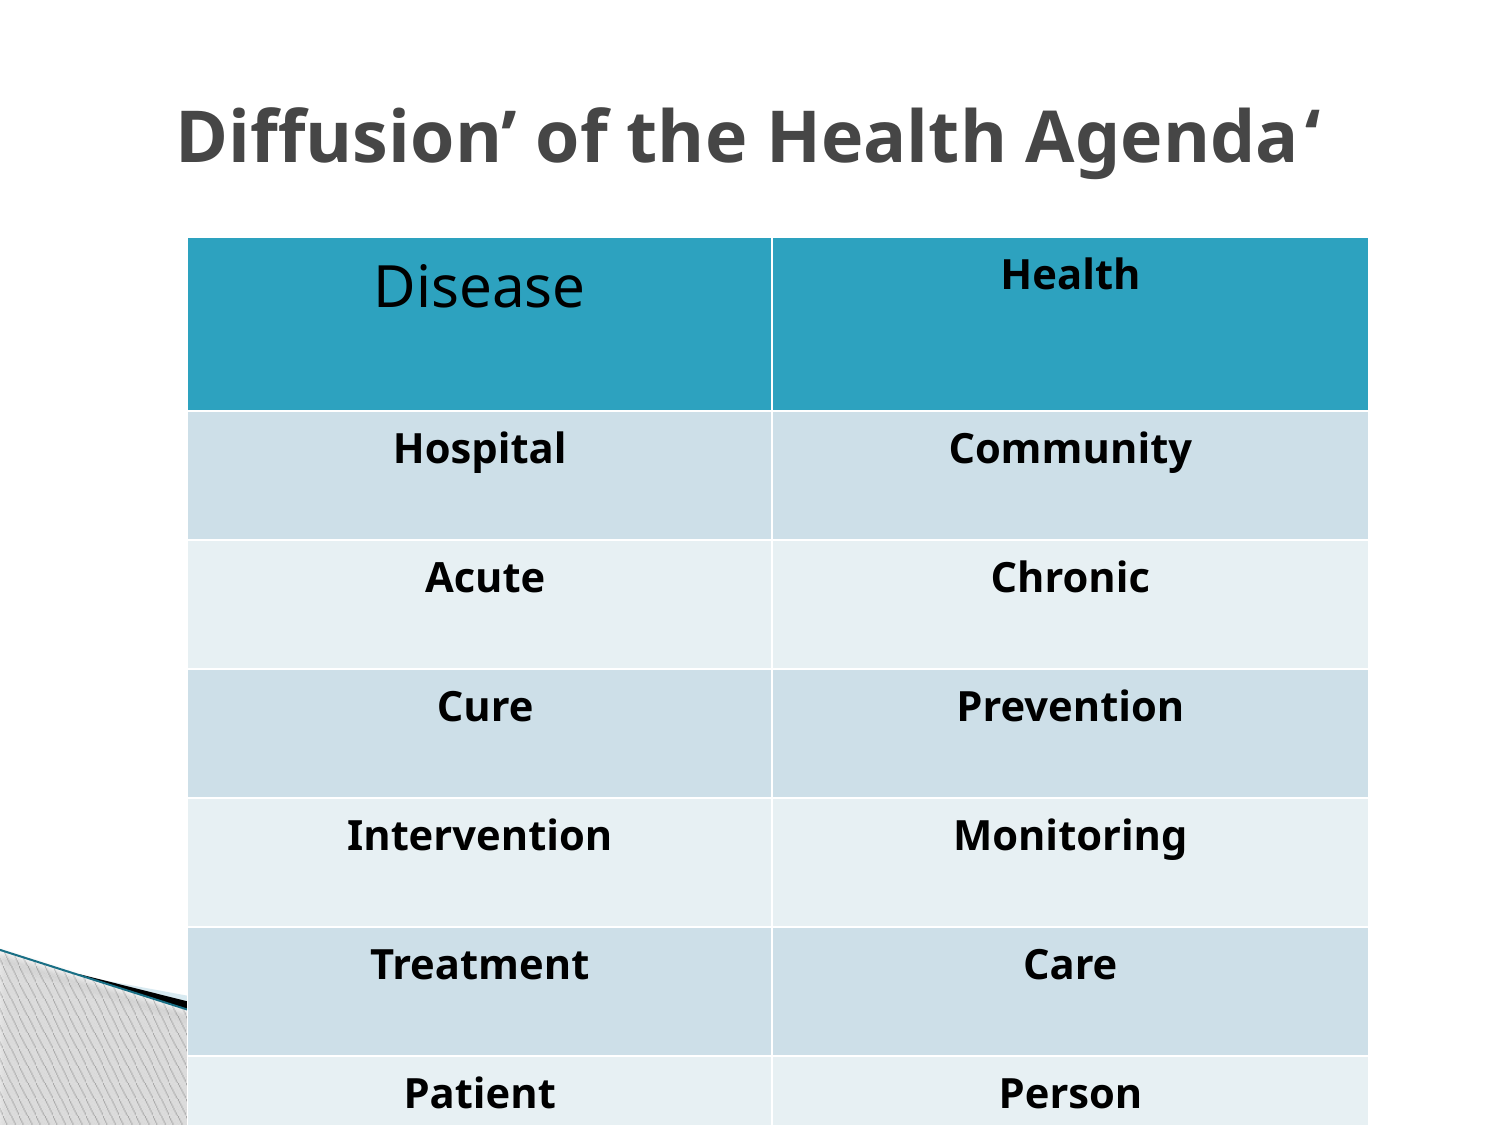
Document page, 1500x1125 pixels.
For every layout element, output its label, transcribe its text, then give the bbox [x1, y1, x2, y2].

table_cell Care [773, 928, 1368, 1055]
table_cell Chronic [773, 541, 1368, 668]
table_cell Monitoring [773, 799, 1368, 926]
table_cell Hospital [188, 412, 771, 539]
table_cell Acute [188, 541, 771, 668]
table_cell Community [773, 412, 1368, 539]
table_cell Patient [188, 1057, 771, 1125]
table_header Health [773, 238, 1368, 410]
table_cell Person [773, 1057, 1368, 1125]
table_cell Cure [188, 670, 771, 797]
table_cell Prevention [773, 670, 1368, 797]
table_cell Intervention [188, 799, 771, 926]
title ‘Diffusion’ of the Health Agenda [75, 45, 1425, 233]
table_cell Treatment [188, 928, 771, 1055]
table_header Disease [188, 238, 771, 410]
